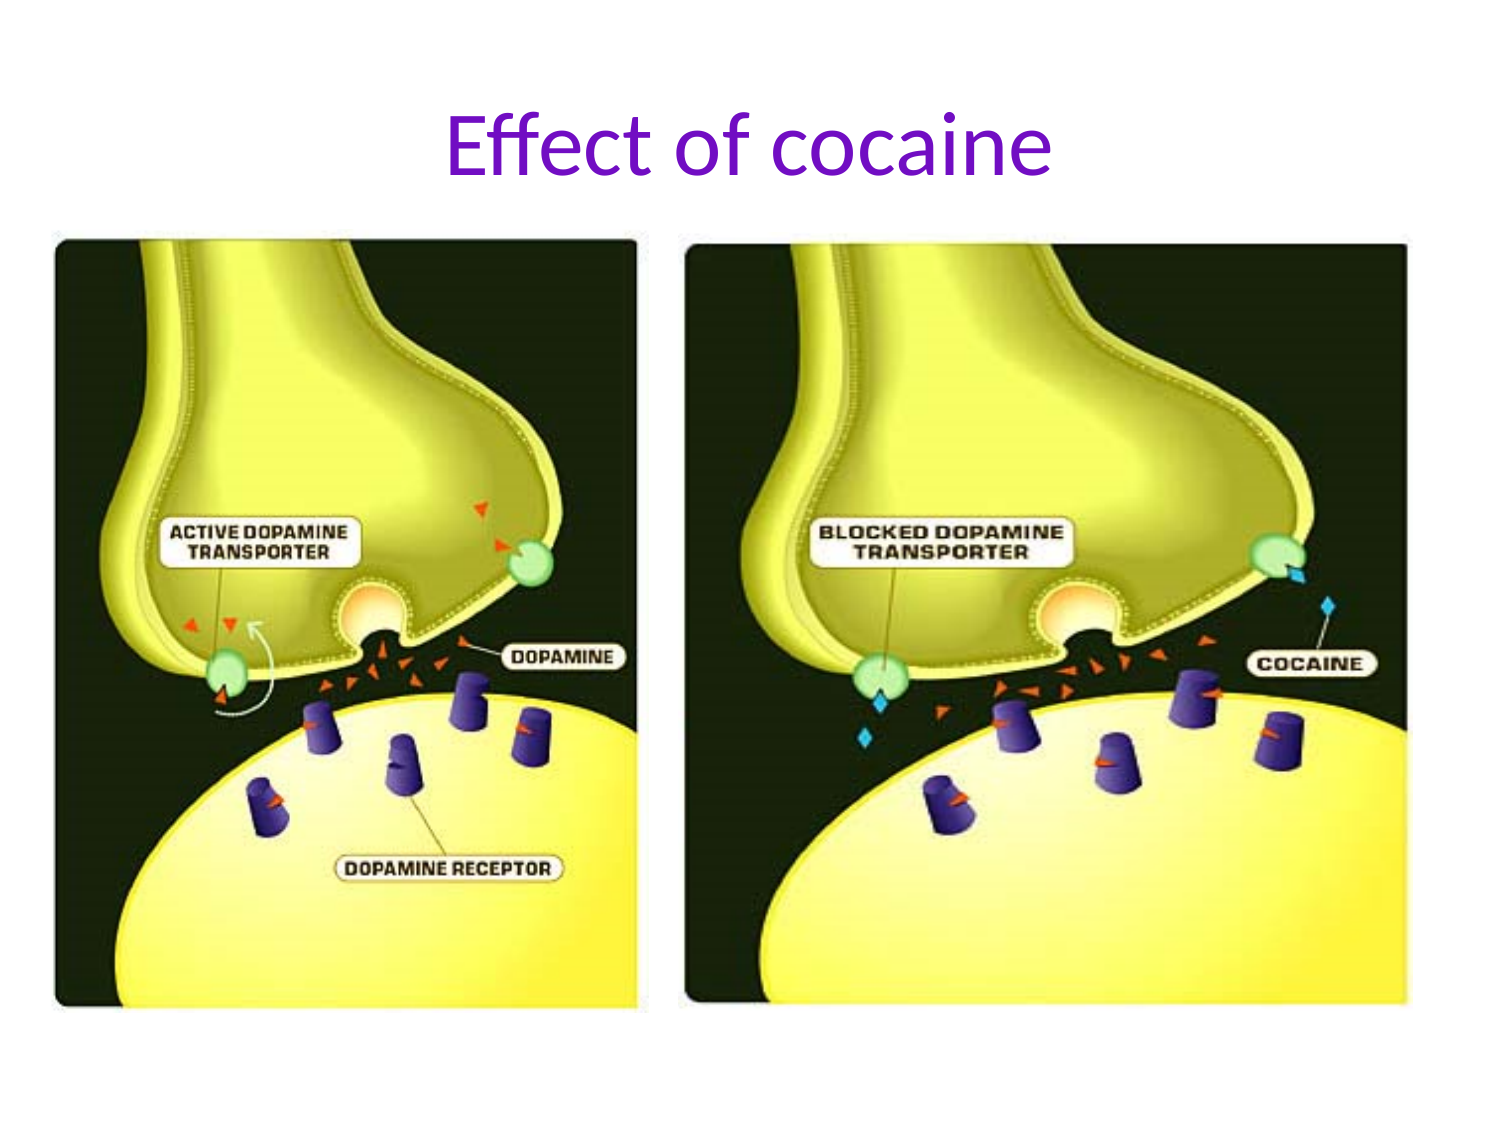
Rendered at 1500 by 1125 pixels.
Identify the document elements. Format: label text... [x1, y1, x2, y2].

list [678, 232, 1413, 1013]
title Effect of cocaine [74, 44, 1426, 233]
picture [49, 229, 649, 1013]
